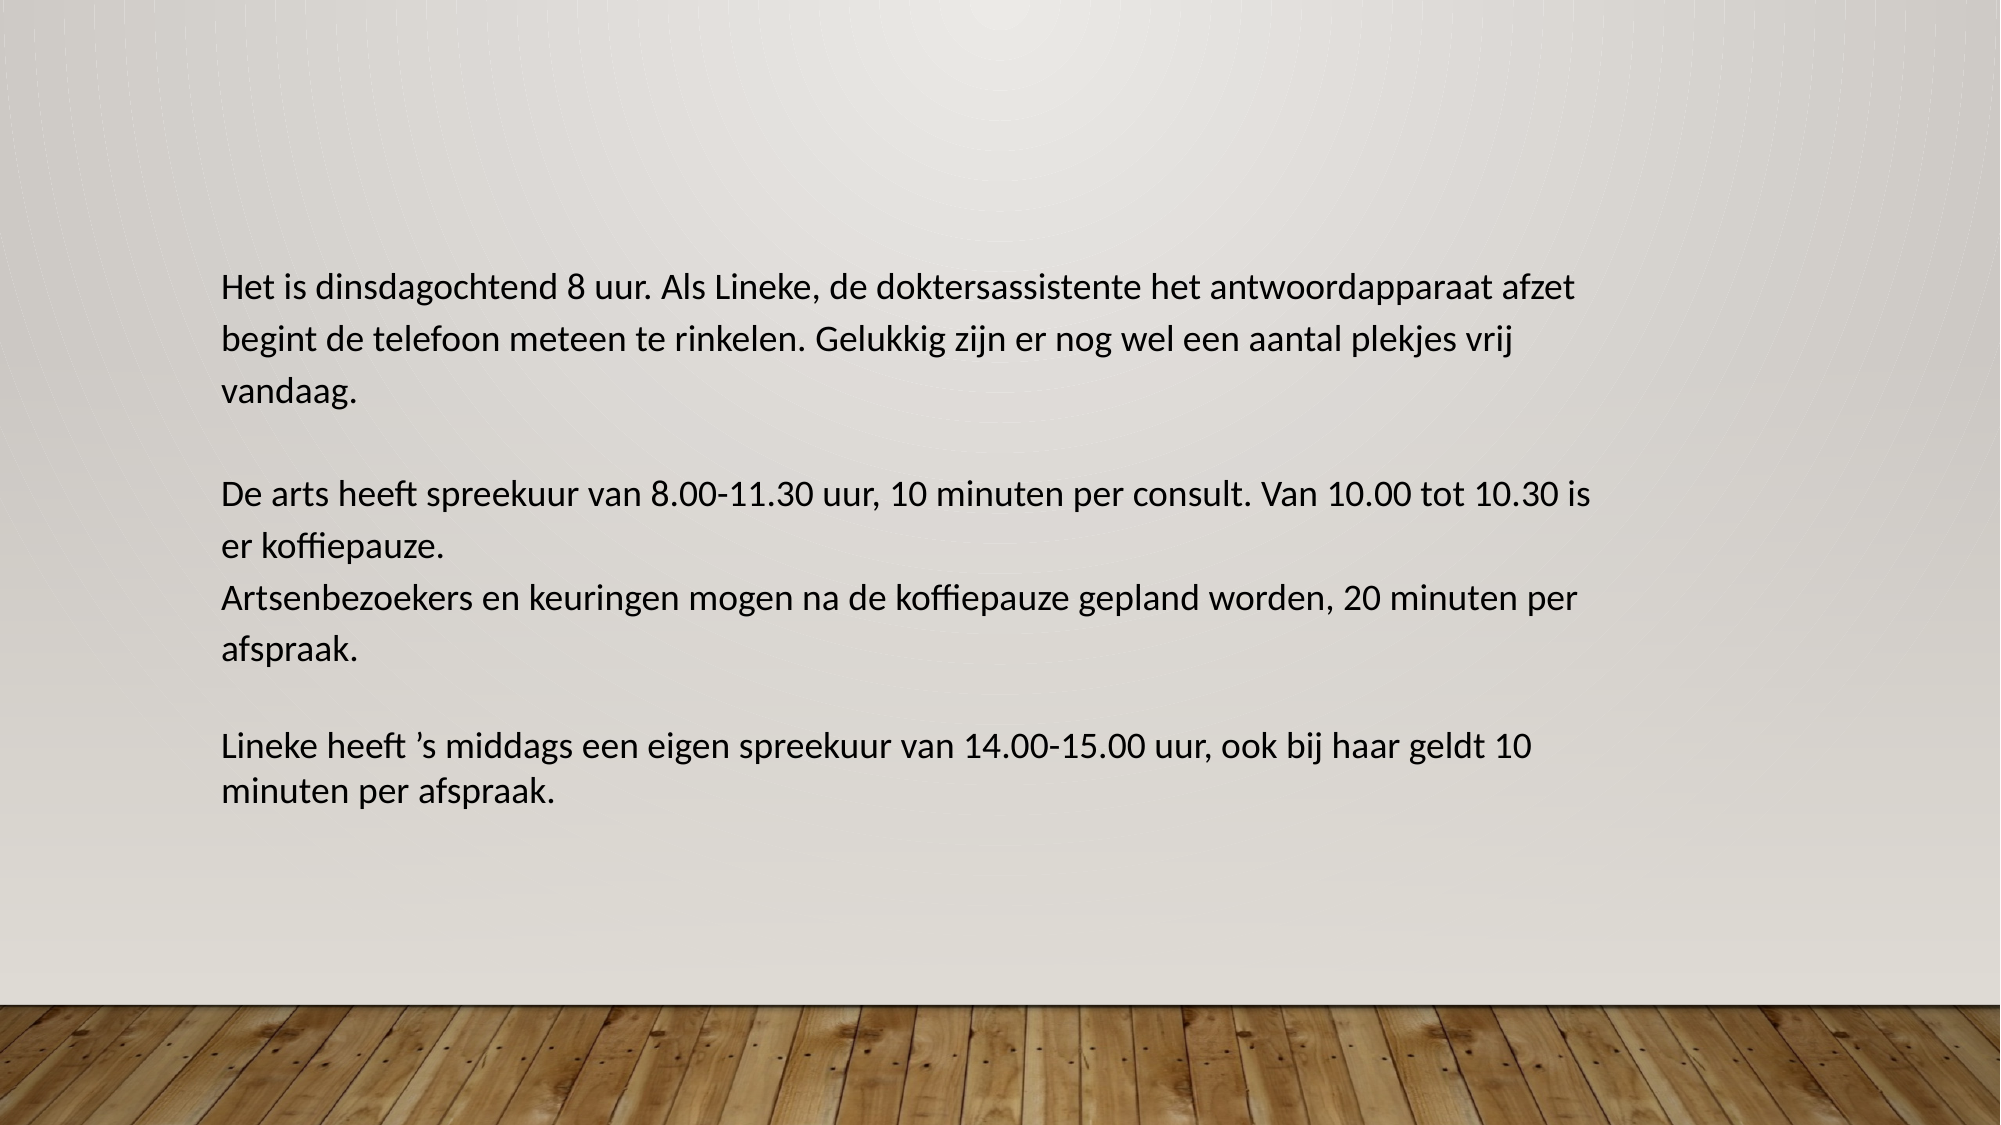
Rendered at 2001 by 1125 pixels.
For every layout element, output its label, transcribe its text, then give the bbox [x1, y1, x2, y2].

picture [0, 1005, 2000, 1125]
text_box Het is dinsdagochtend 8 uur. Als Lineke, de doktersassistente het antwoordapparaat afzet begint de telefoon meteen te rinkelen. Gelukkig zijn er nog wel een aantal plekjes vrij vandaag. De arts heeft spreekuur van 8.00-11.30 uur, 10 minuten per consult. Van 10.00 tot 10.30 is er koffiepauze. Artsenbezoekers en keuringen mogen na de koffiepauze gepland worden, 20 minuten per afspraak. Lineke heeft ’s middags een eigen spreekuur van 14.00-15.00 uur, ook bij haar geldt 10 minuten per afspraak. [206, 248, 1640, 819]
